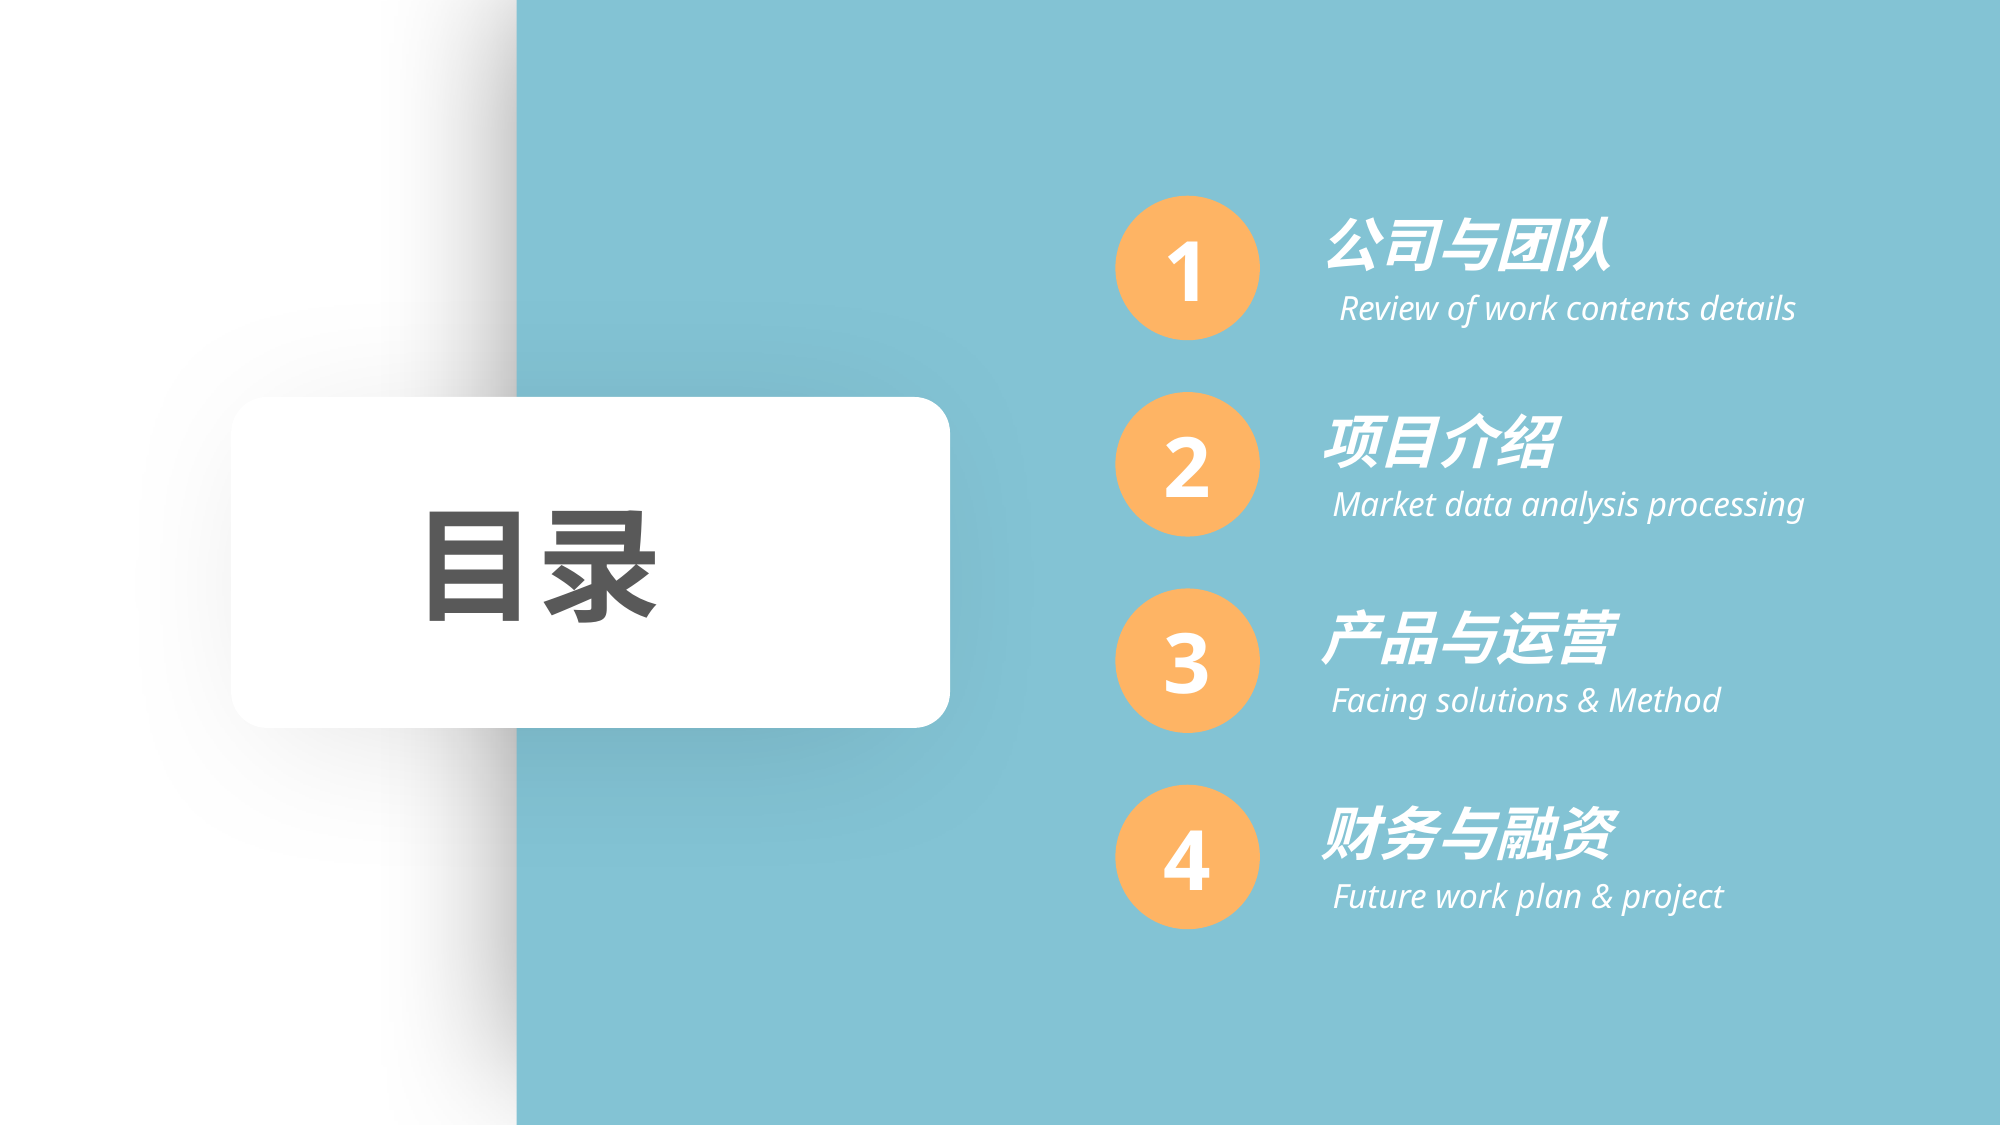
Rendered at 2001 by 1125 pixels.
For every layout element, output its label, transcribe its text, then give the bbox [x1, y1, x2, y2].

text_box 项目介绍 [1305, 397, 1569, 483]
text_box 财务与融资 [1306, 790, 1627, 875]
text_box [230, 395, 952, 729]
text_box Market data analysis processing [1317, 475, 1822, 531]
text_box Future work plan & project [1317, 868, 1740, 923]
text_box 产品与运营 [1306, 593, 1627, 679]
text_box 目录 [398, 479, 784, 644]
text_box 1 [1114, 194, 1261, 342]
text_box 2 [1114, 391, 1261, 538]
text_box Facing solutions & Method [1316, 671, 1737, 727]
text_box 4 [1114, 783, 1261, 931]
text_box Review of work contents details [1324, 279, 1812, 334]
text_box 公司与团队 [1306, 201, 1627, 286]
text_box [516, 0, 2000, 1125]
text_box 3 [1114, 587, 1261, 734]
